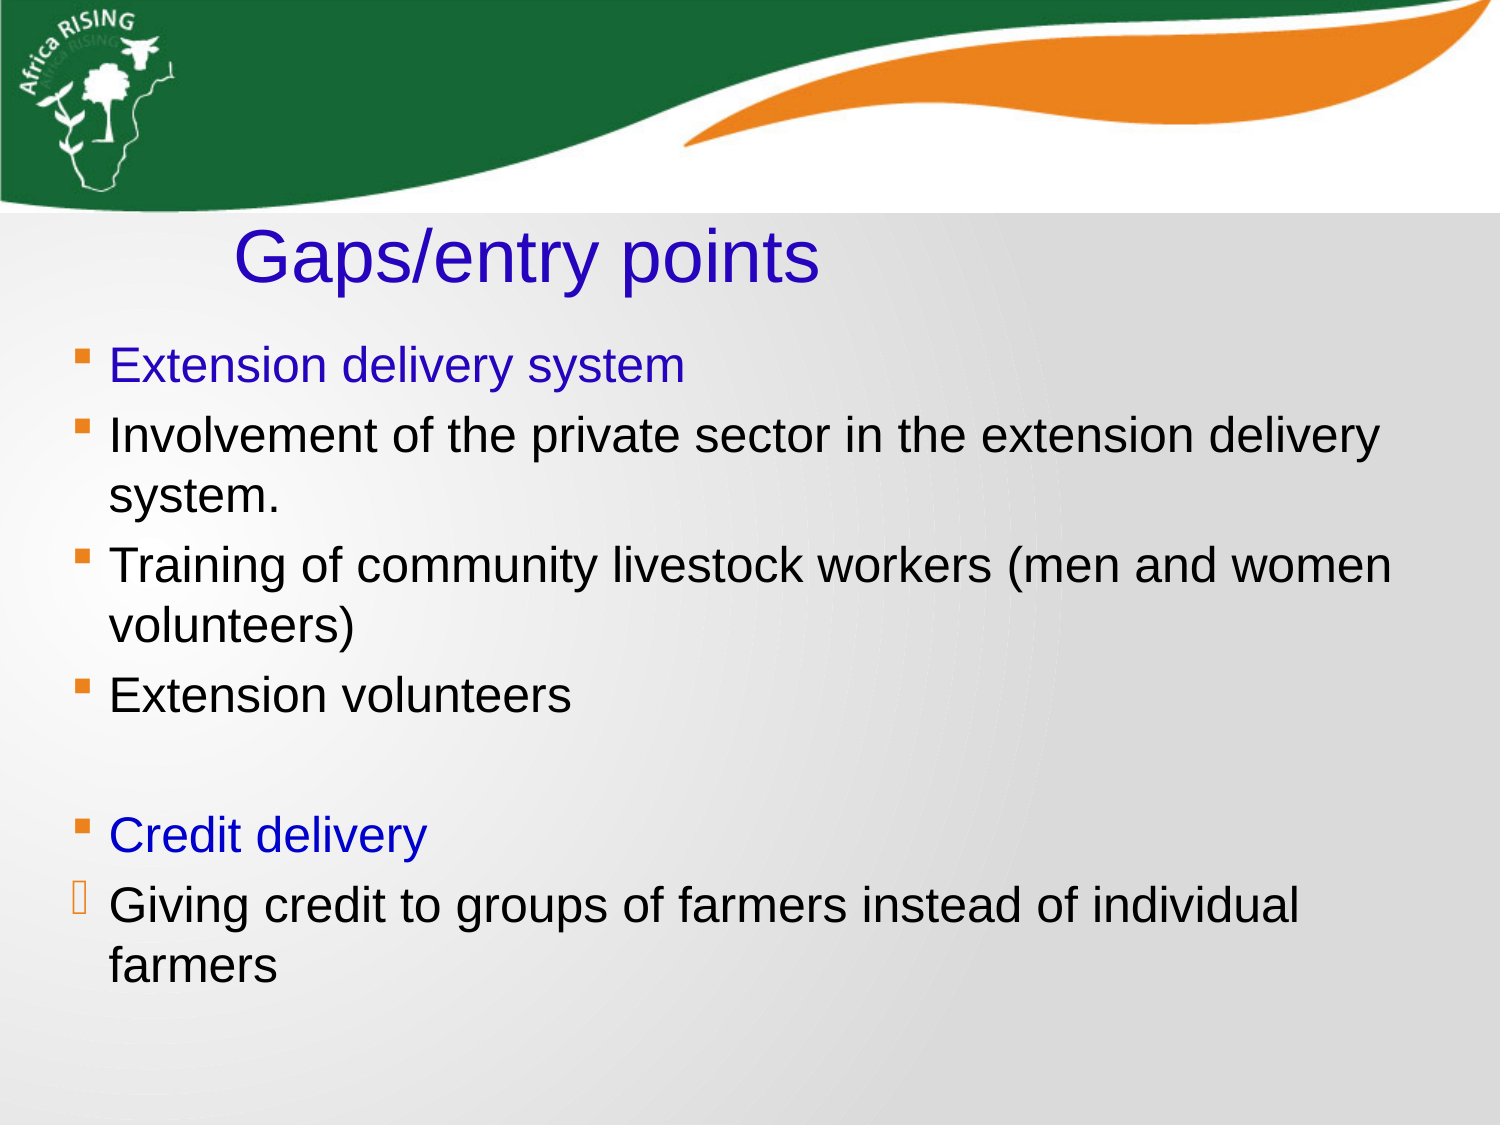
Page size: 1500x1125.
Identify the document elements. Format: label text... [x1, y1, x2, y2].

picture [0, 0, 1500, 213]
list Extension delivery system Involvement of the private sector in the extension delivery system. Training of community livestock workers (men and women volunteers) Extension volunteers Credit delivery Giving credit to groups of farmers instead of individual farmers [37, 324, 1463, 1063]
list Gaps/entry points [200, 200, 1338, 300]
